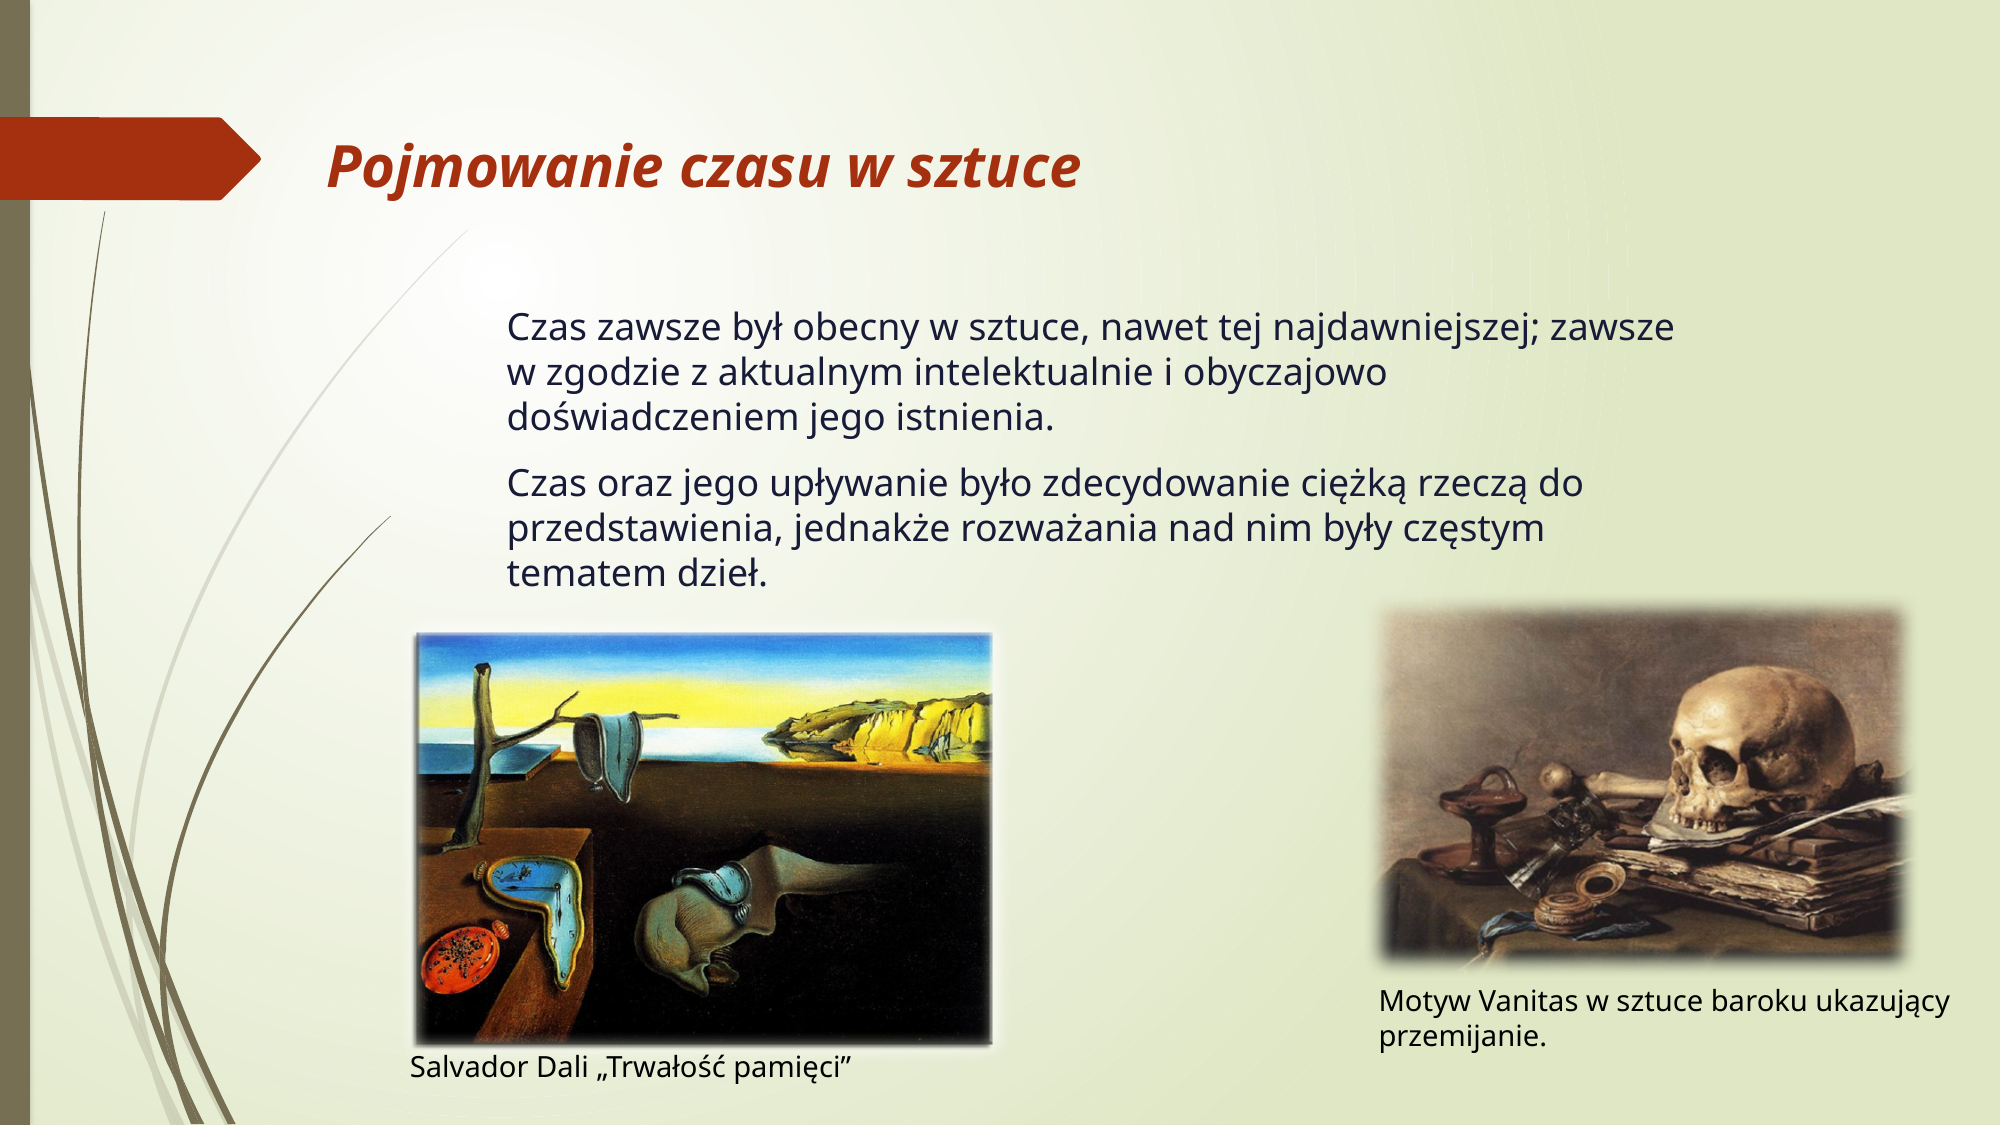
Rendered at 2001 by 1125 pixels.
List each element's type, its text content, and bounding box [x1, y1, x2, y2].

picture [394, 611, 1014, 1066]
picture [1363, 590, 1920, 979]
list Czas zawsze był obecny w sztuce, nawet tej najdawniejszej; zawsze w zgodzie z aktualnym intelektualnie i obyczajowo doświadczeniem jego istnienia. Czas oraz jego upływanie było zdecydowanie ciężką rzeczą do przedstawienia, jednakże rozważania nad nim były częstym tematem dzieł. [491, 295, 1694, 995]
title Pojmowanie czasu w sztuce [311, 46, 1187, 208]
text_box Motyw Vanitas w sztuce baroku ukazujący przemijanie. [1363, 974, 2000, 1060]
text_box Salvador Dali „Trwałość pamięci” [395, 1040, 1154, 1091]
